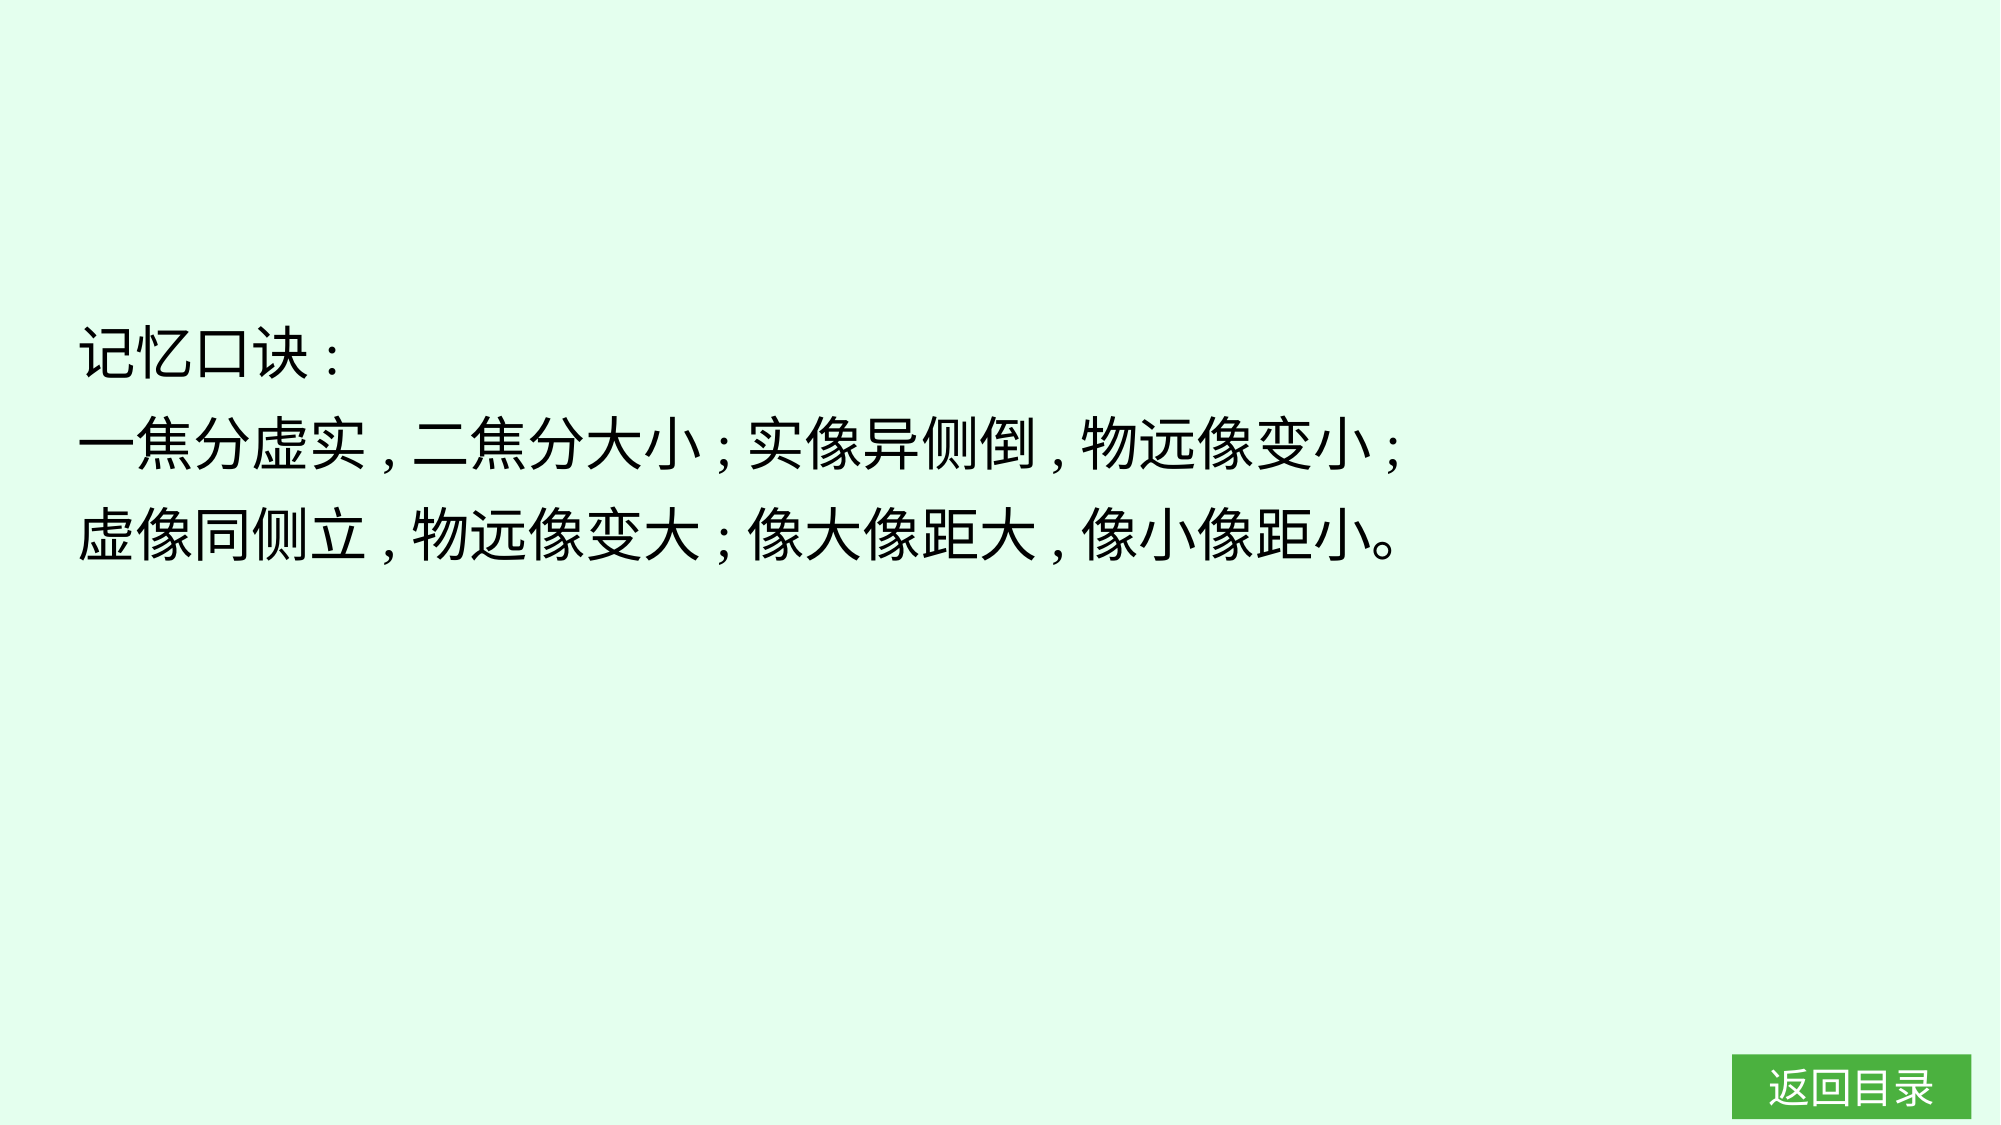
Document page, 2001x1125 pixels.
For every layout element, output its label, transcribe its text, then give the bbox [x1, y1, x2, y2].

text_box 记忆口诀: 一焦分虚实,二焦分大小;实像异侧倒,物远像变小; 虚像同侧立,物远像变大;像大像距大,像小像距小。 [62, 287, 1938, 576]
